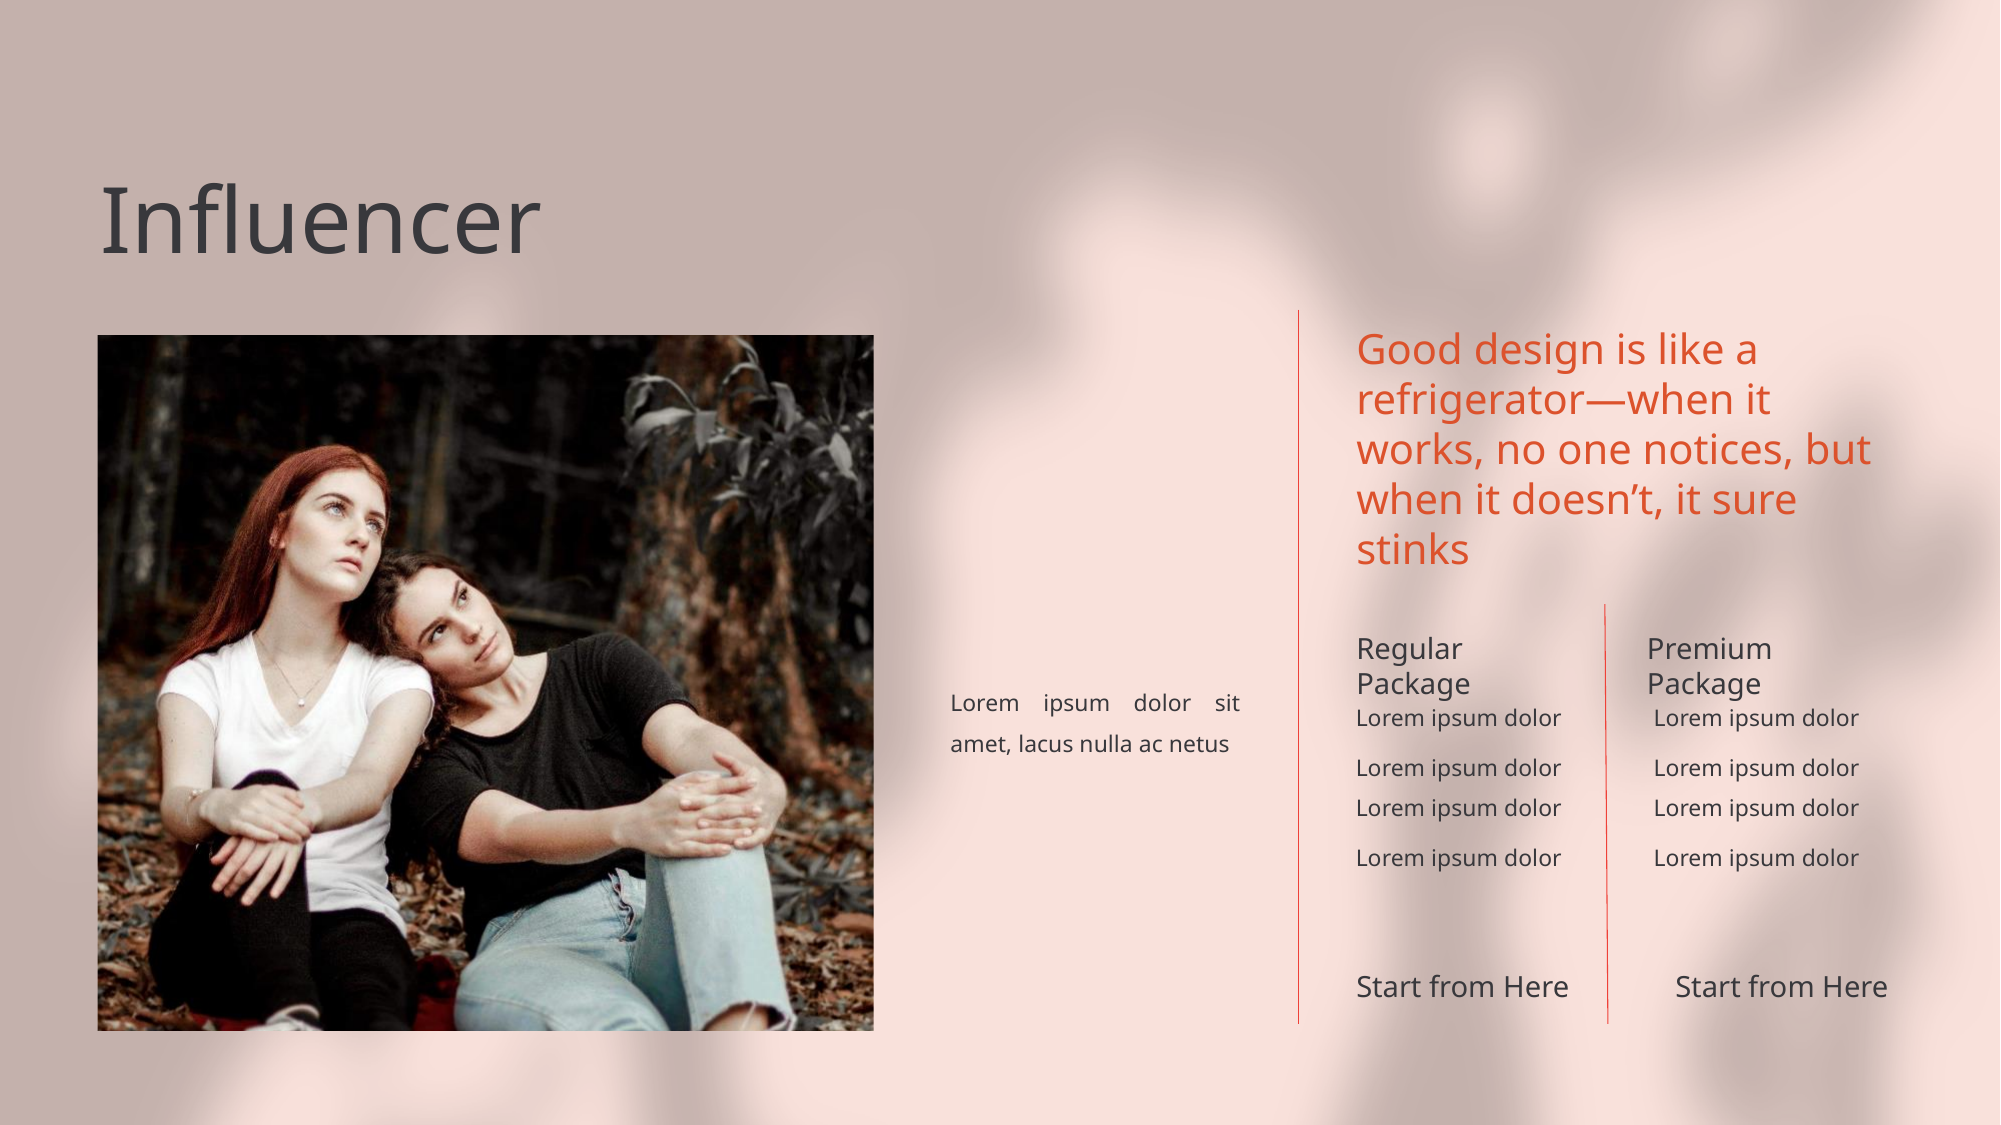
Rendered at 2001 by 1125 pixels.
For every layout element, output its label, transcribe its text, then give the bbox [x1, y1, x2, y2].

text_box Start from Here [1660, 961, 1912, 1011]
text_box Lorem ipsum dolor [1341, 772, 1581, 822]
text_box Lorem ipsum dolor [1341, 822, 1581, 879]
text_box Lorem ipsum dolor [1638, 822, 1879, 879]
text_box Good design is like a refrigerator—when it works, no one notices, but when it doesn’t, it sure stinks [1341, 315, 1925, 580]
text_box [1604, 604, 1608, 1024]
picture [97, 335, 874, 1031]
text_box Lorem ipsum dolor [1638, 682, 1879, 732]
text_box Influencer [85, 154, 763, 288]
text_box Lorem ipsum dolor [1341, 732, 1581, 772]
text_box Premium Package [1632, 622, 1884, 708]
text_box Lorem ipsum dolor [1638, 732, 1879, 772]
text_box Start from Here [1341, 961, 1593, 1011]
text_box Regular Package [1341, 622, 1593, 708]
text_box Lorem ipsum dolor [1638, 772, 1879, 822]
text_box Lorem ipsum dolor sit amet, lacus nulla ac netus [935, 667, 1256, 765]
text_box Lorem ipsum dolor [1341, 682, 1581, 732]
